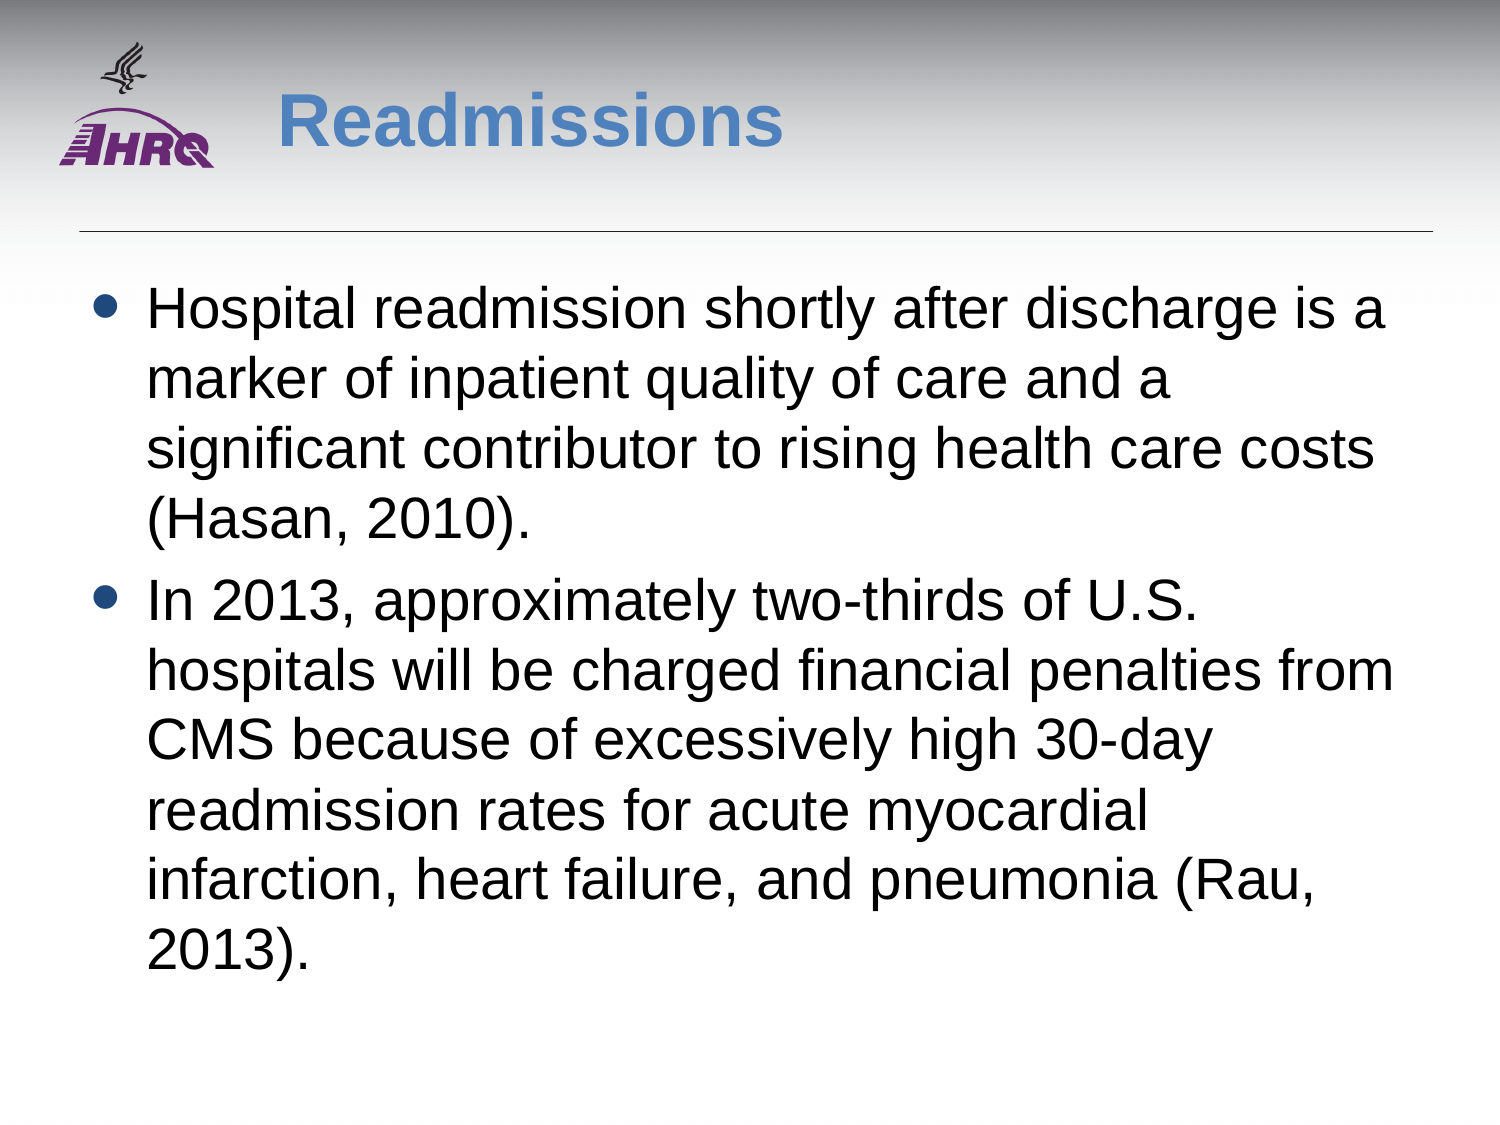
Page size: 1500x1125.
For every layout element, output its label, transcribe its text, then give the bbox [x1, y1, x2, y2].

title Readmissions [262, 45, 1425, 188]
picture [0, 0, 1500, 1125]
list Hospital readmission shortly after discharge is a marker of inpatient quality of care and a significant contributor to rising health care costs (Hasan, 2010). In 2013, approximately two-thirds of U.S. hospitals will be charged financial penalties from CMS because of excessively high 30-day readmission rates for acute myocardial infarction, heart failure, and pneumonia (Rau, 2013). [75, 262, 1425, 1005]
